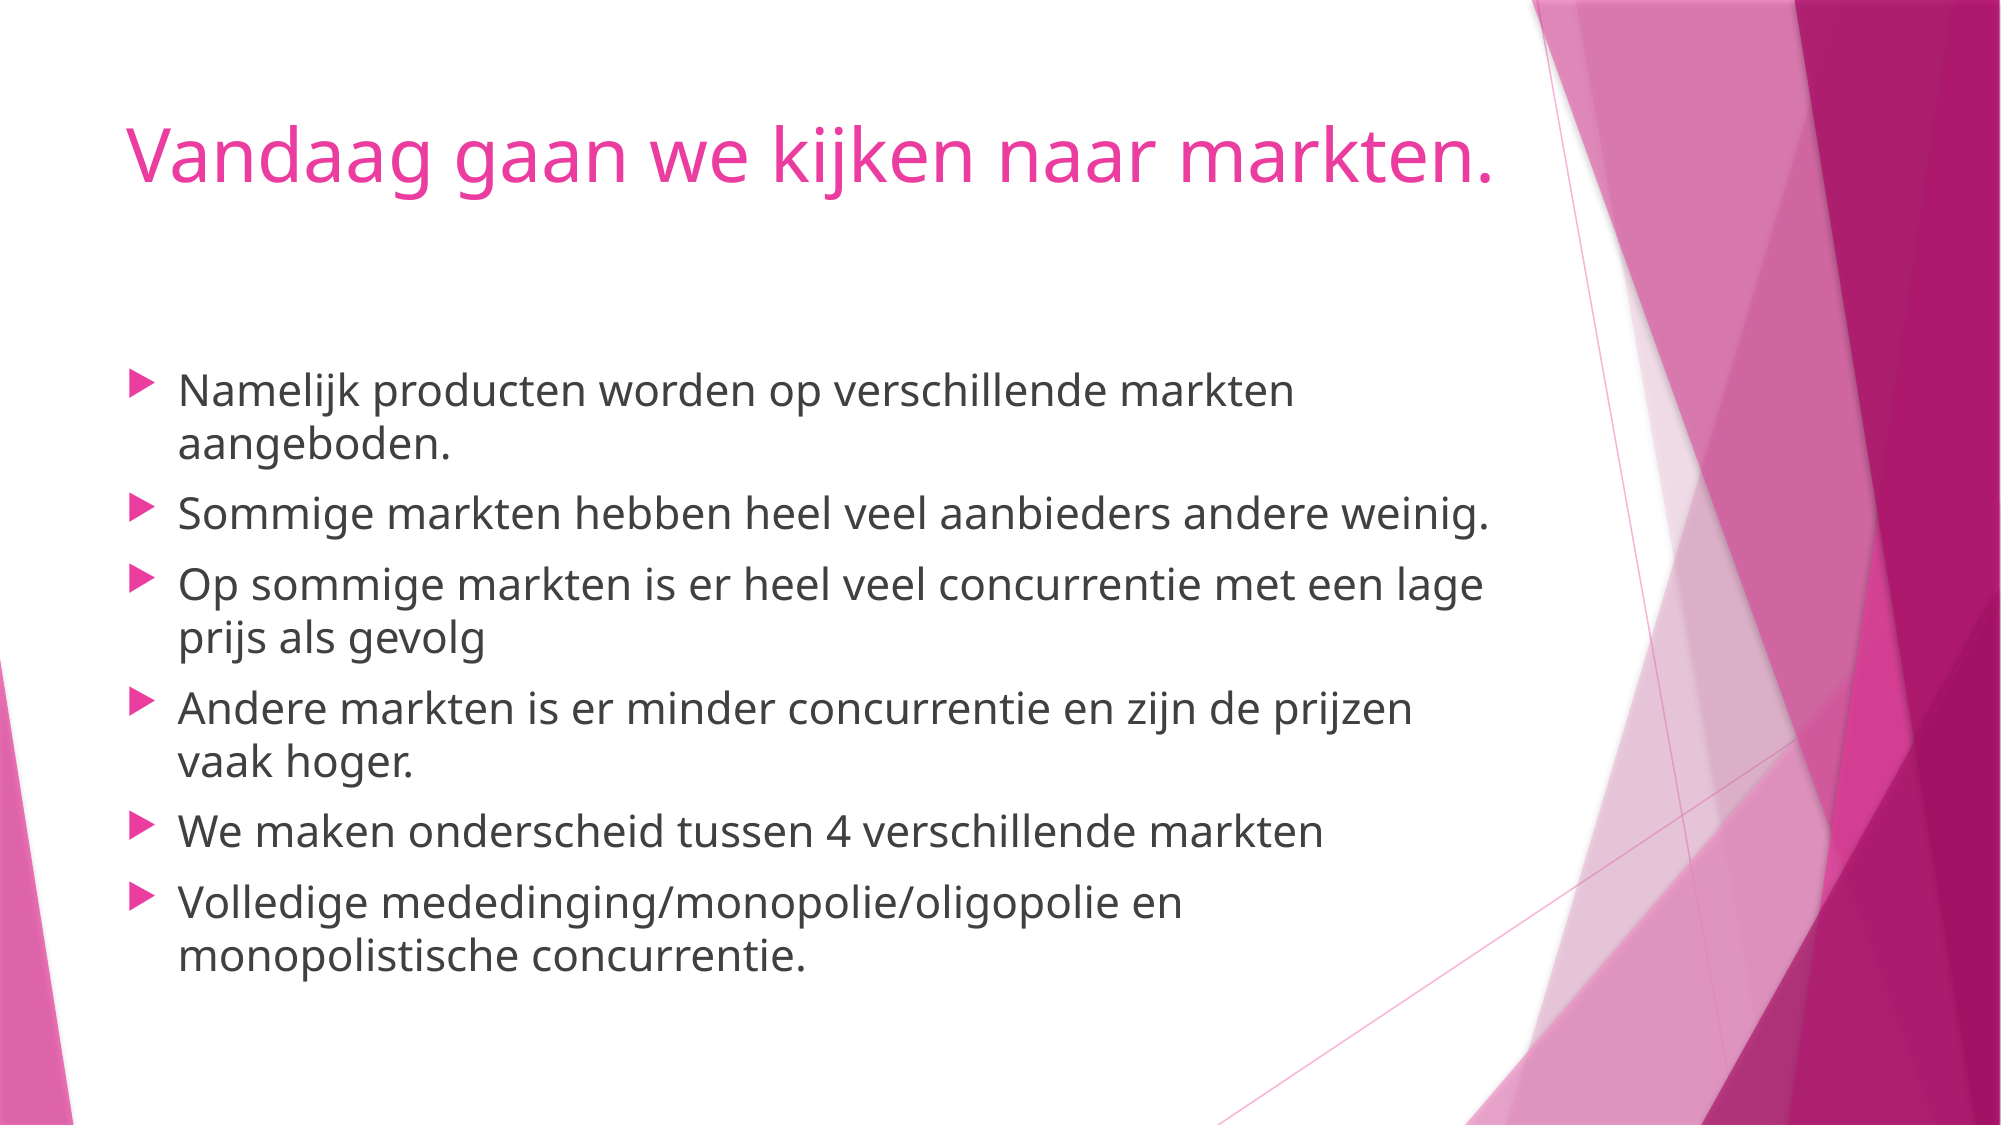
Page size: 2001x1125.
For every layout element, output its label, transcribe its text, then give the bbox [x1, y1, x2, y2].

list Namelijk producten worden op verschillende markten aangeboden. Sommige markten hebben heel veel aanbieders andere weinig. Op sommige markten is er heel veel concurrentie met een lage prijs als gevolg Andere markten is er minder concurrentie en zijn de prijzen vaak hoger. We maken onderscheid tussen 4 verschillende markten Volledige mededinging/monopolie/oligopolie en monopolistische concurrentie. [111, 354, 1522, 992]
title Vandaag gaan we kijken naar markten. [111, 99, 1522, 317]
